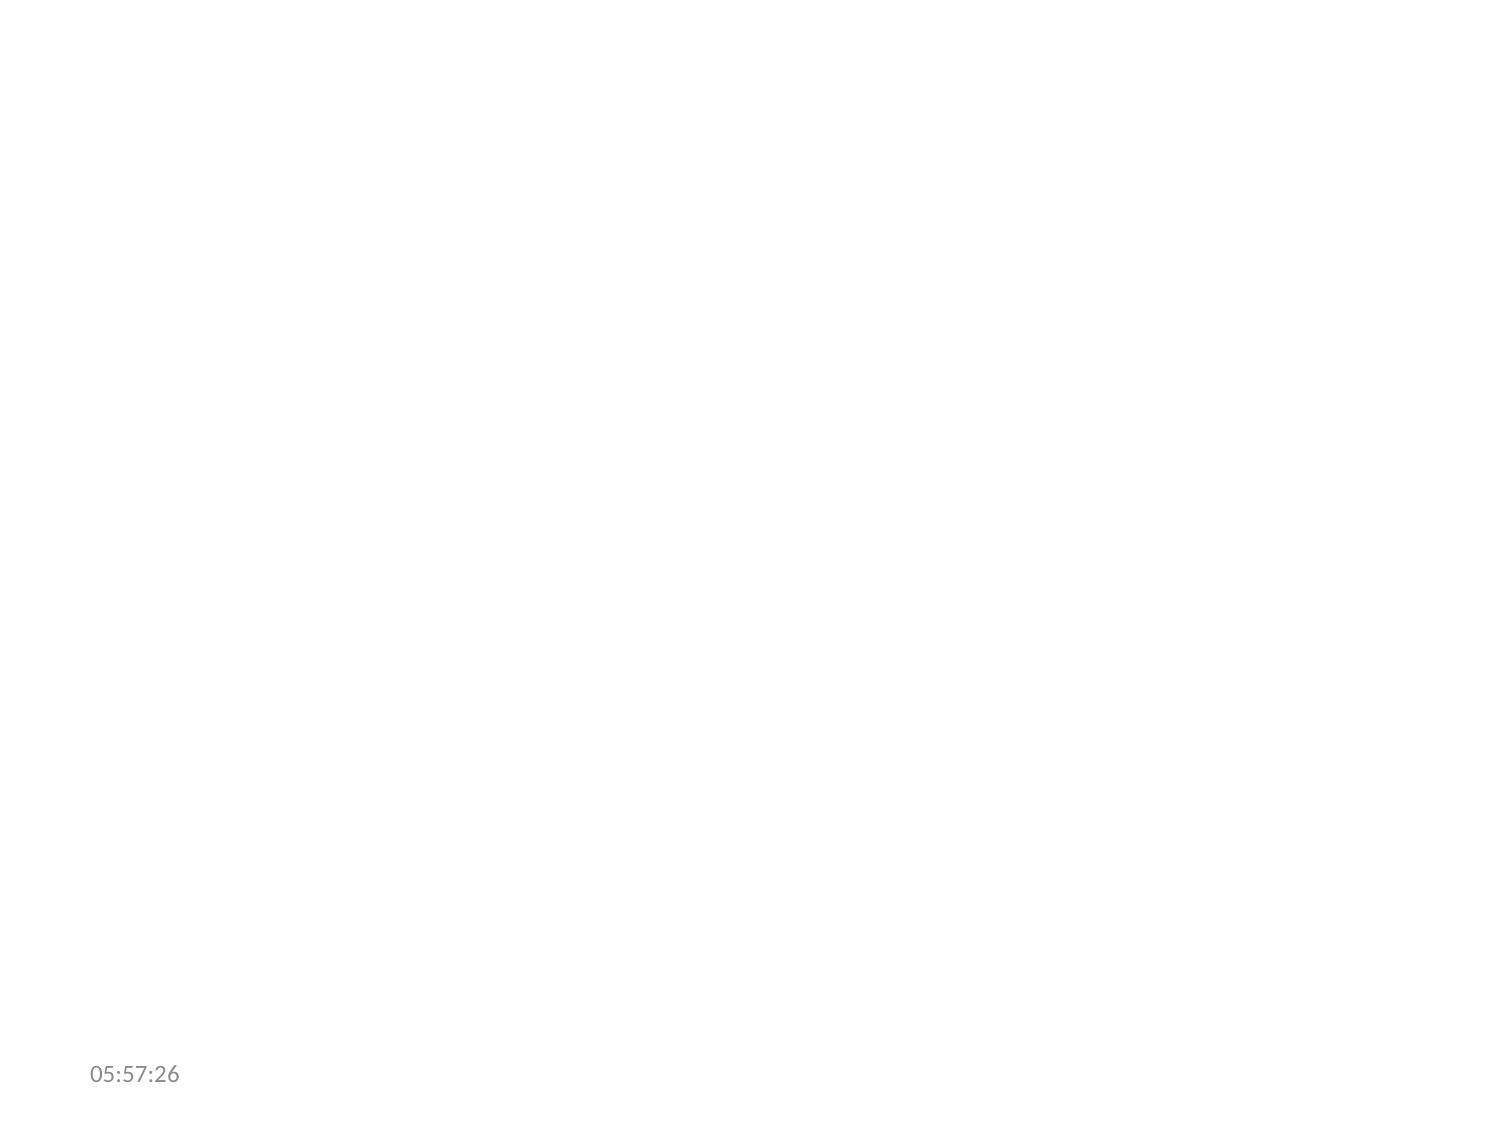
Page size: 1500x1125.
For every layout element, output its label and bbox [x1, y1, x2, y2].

slide_number [75, 1042, 425, 1103]
